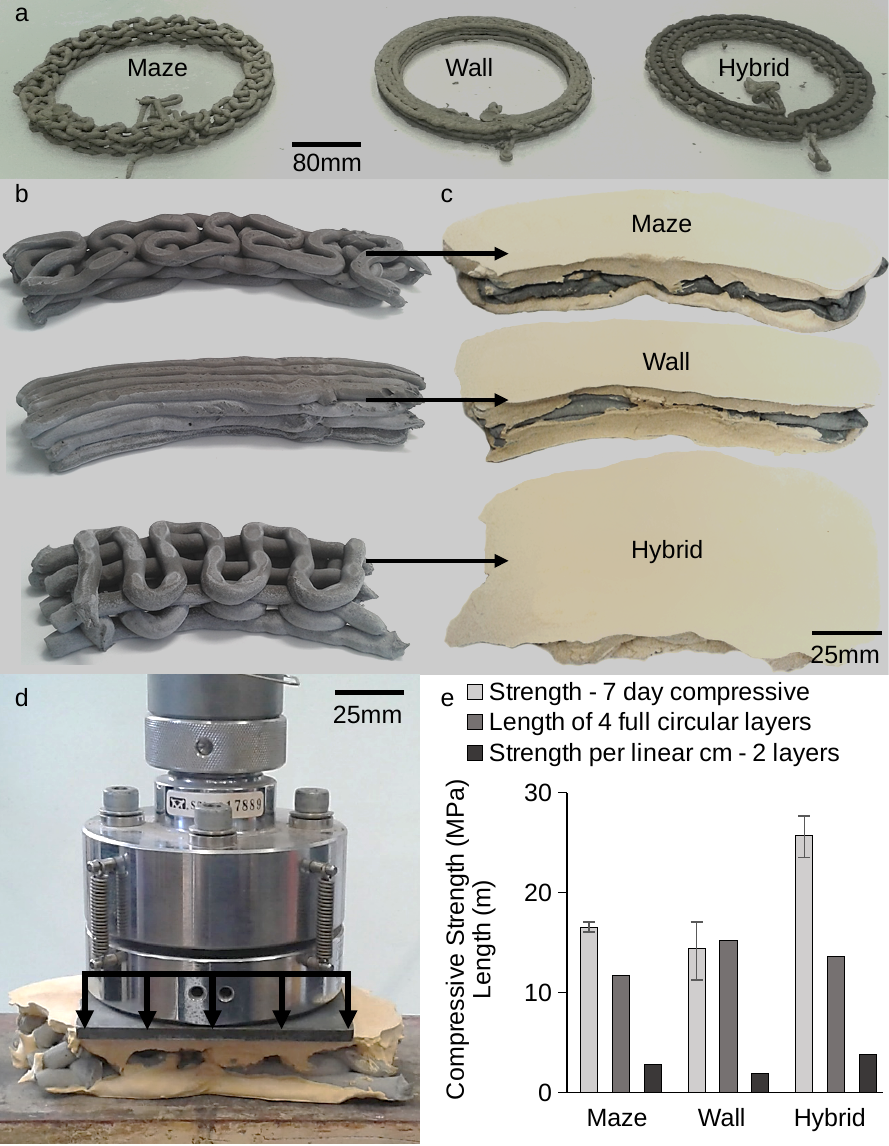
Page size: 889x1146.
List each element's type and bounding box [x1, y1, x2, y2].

text_box [0, 0, 889, 1144]
